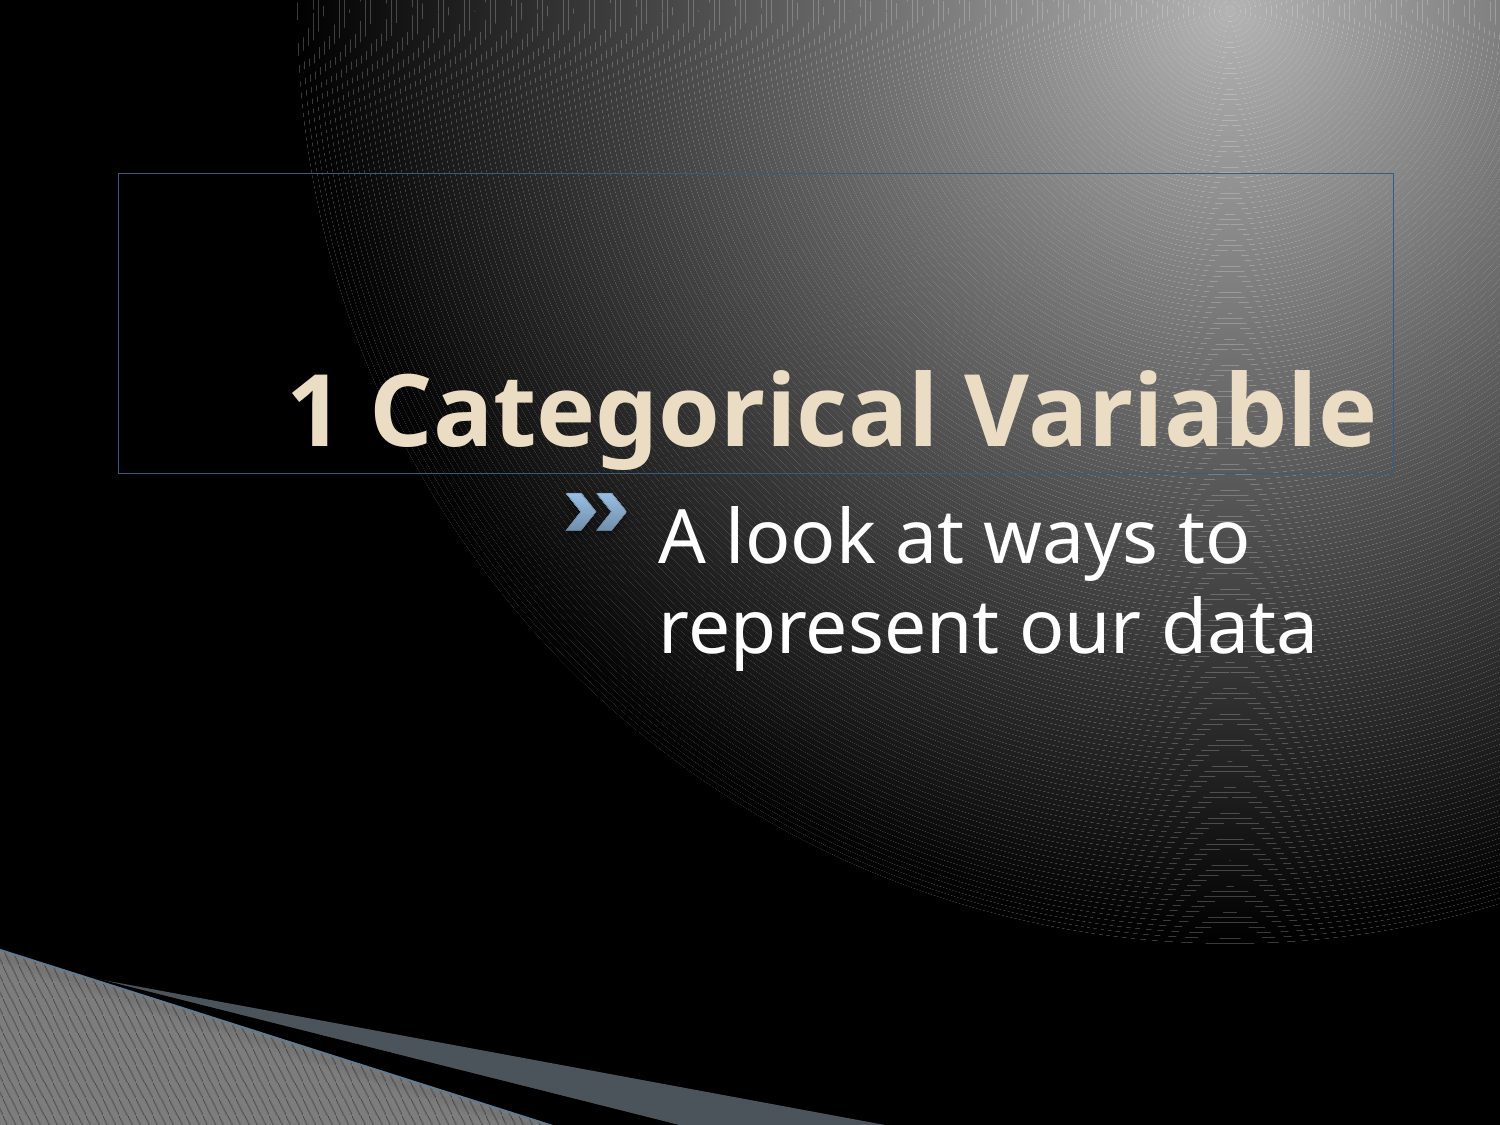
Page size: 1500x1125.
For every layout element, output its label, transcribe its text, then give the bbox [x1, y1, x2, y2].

title 1 Categorical Variable [118, 173, 1394, 474]
list A look at ways to represent our data [643, 480, 1394, 720]
picture [0, 952, 543, 1125]
